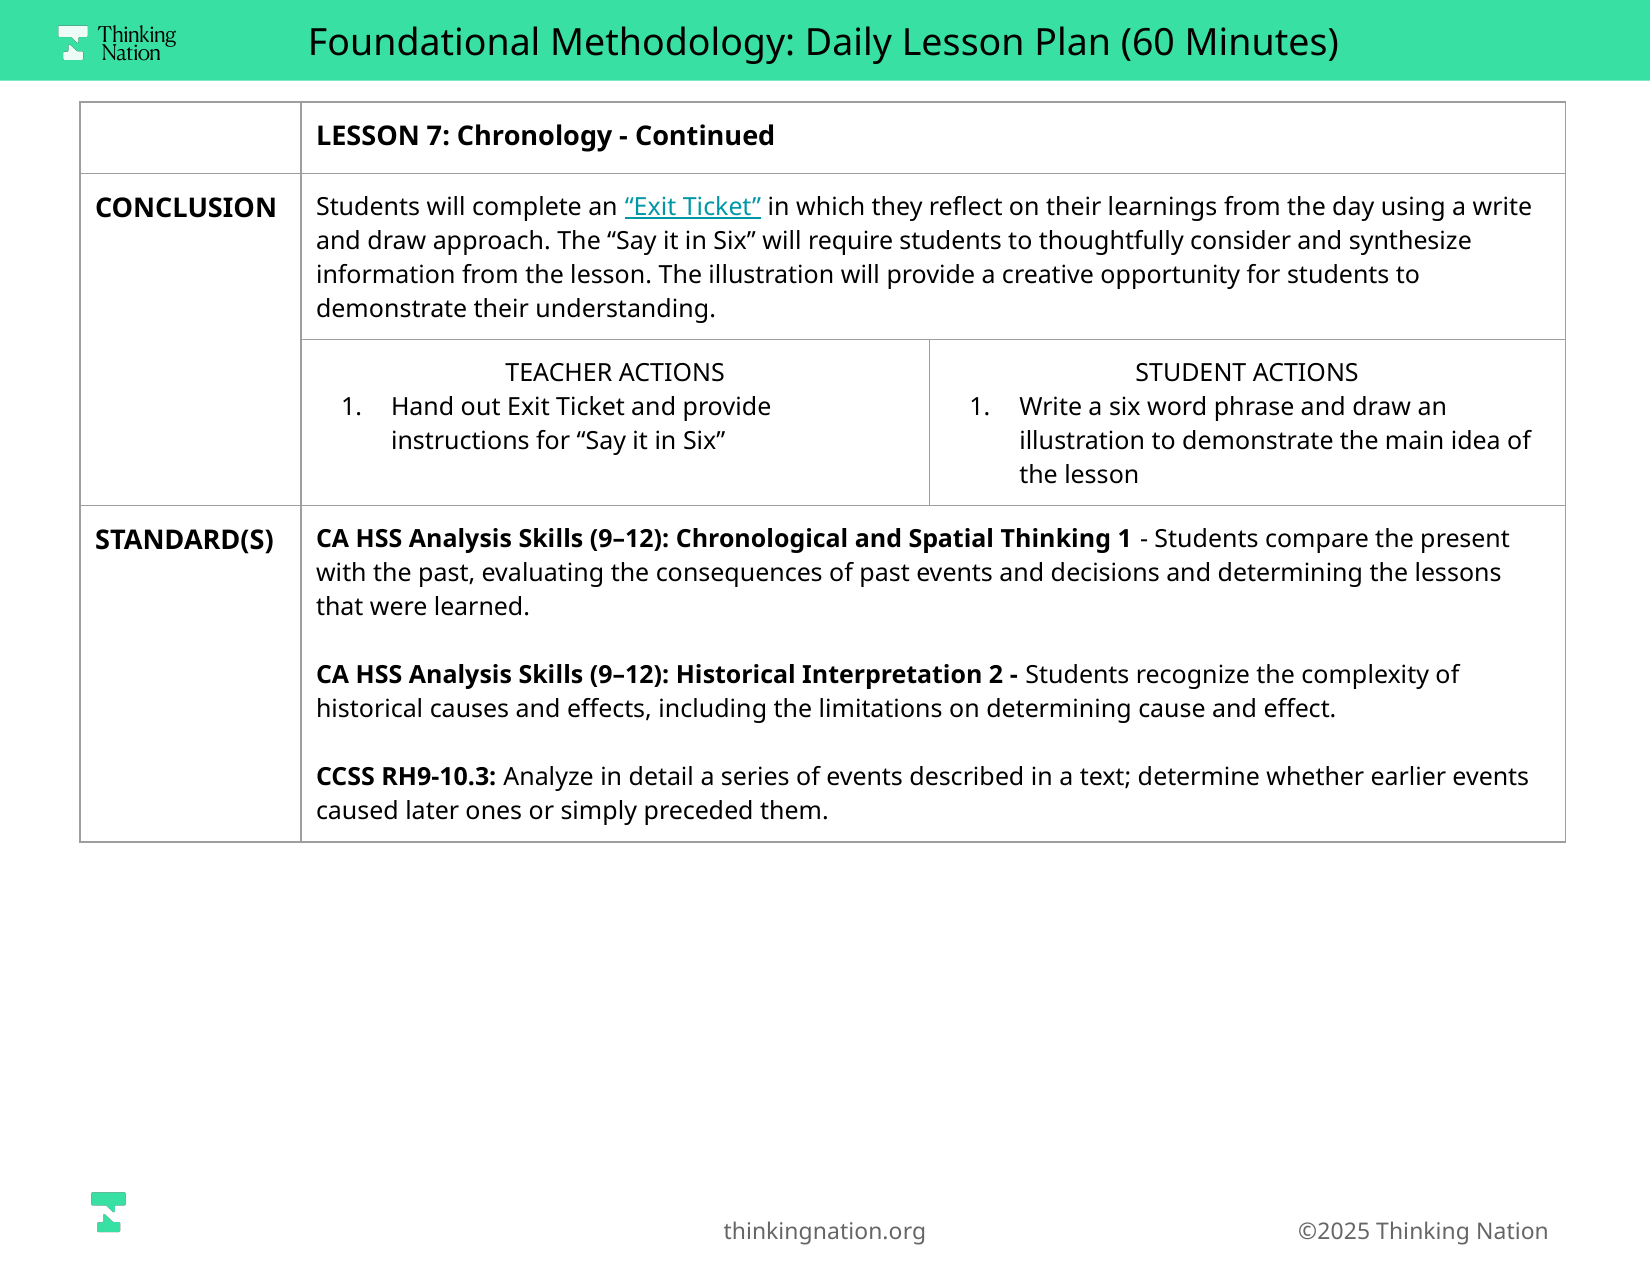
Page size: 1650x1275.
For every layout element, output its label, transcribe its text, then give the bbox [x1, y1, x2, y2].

text_box Foundational Methodology: Daily Lesson Plan (60 Minutes) [0, 0, 1650, 81]
table_cell STUDENT ACTIONS Write a six word phrase and draw an illustration to demonstrate the main idea of the lesson [930, 340, 1565, 505]
table_cell Students will complete an “Exit Ticket” in which they reflect on their learnings from the day using a write and draw approach. The “Say it in Six” will require students to thoughtfully consider and synthesize information from the lesson. The illustration will provide a creative opportunity for students to demonstrate their understanding. [302, 174, 1565, 339]
picture [45, 14, 180, 71]
table_header [81, 103, 300, 173]
table_header LESSON 7: Chronology - Continued [302, 103, 1565, 173]
table_cell CONCLUSION [81, 174, 300, 505]
picture [80, 1184, 136, 1240]
table_cell STANDARD(S) [81, 506, 300, 841]
table_cell TEACHER ACTIONS Hand out Exit Ticket and provide instructions for “Say it in Six” [302, 340, 929, 505]
text_box ©2025 Thinking Nation [1174, 1200, 1566, 1240]
table_cell CA HSS Analysis Skills (9–12): Chronological and Spatial Thinking 1 - Students compare the present with the past, evaluating the consequences of past events and decisions and determining the lessons that were learned. CA HSS Analysis Skills (9–12): Historical Interpretation 2 - Students recognize the complexity of historical causes and effects, including the limitations on determining cause and effect. CCSS RH9-10.3: Analyze in detail a series of events described in a text; determine whether earlier events caused later ones or simply preceded them. [302, 506, 1565, 841]
text_box thinkingnation.org [629, 1200, 1021, 1240]
